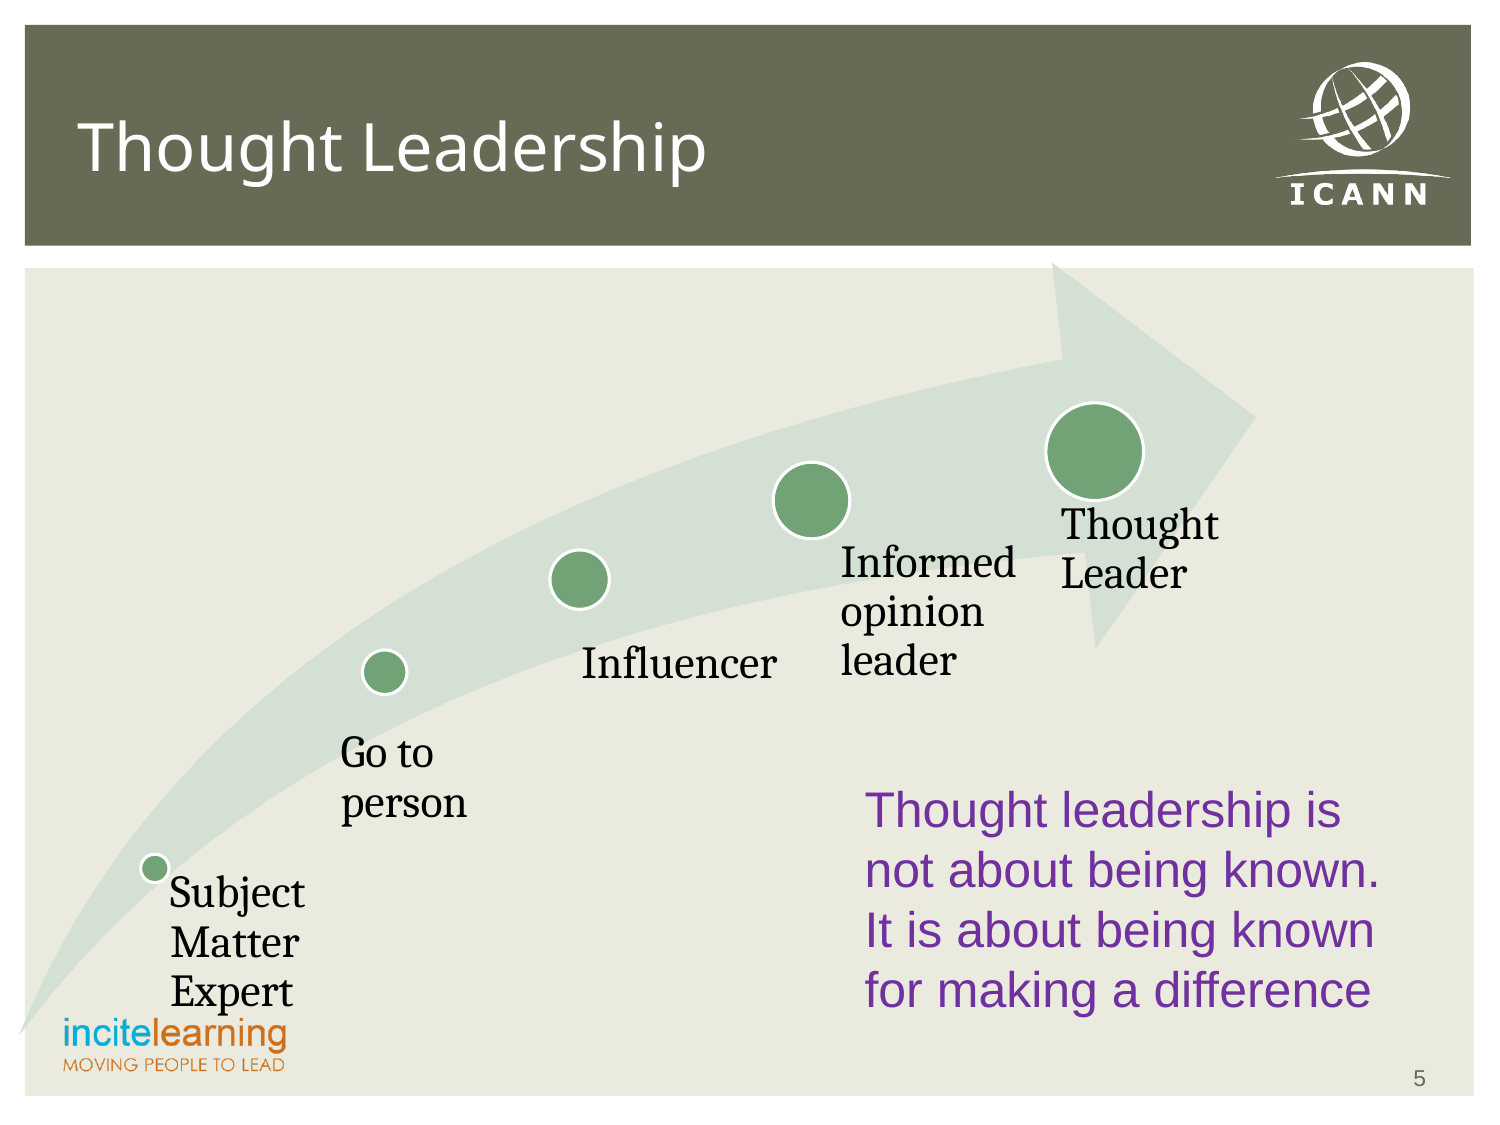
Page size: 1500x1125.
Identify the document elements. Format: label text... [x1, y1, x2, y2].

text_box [18, 257, 1257, 1075]
text_box Thought leadership is not about being known. It is about being known for making a difference [849, 769, 1438, 1085]
picture [1438, 62, 1453, 205]
title Thought Leadership [62, 58, 1438, 232]
slide_number 5 [1370, 1053, 1469, 1102]
